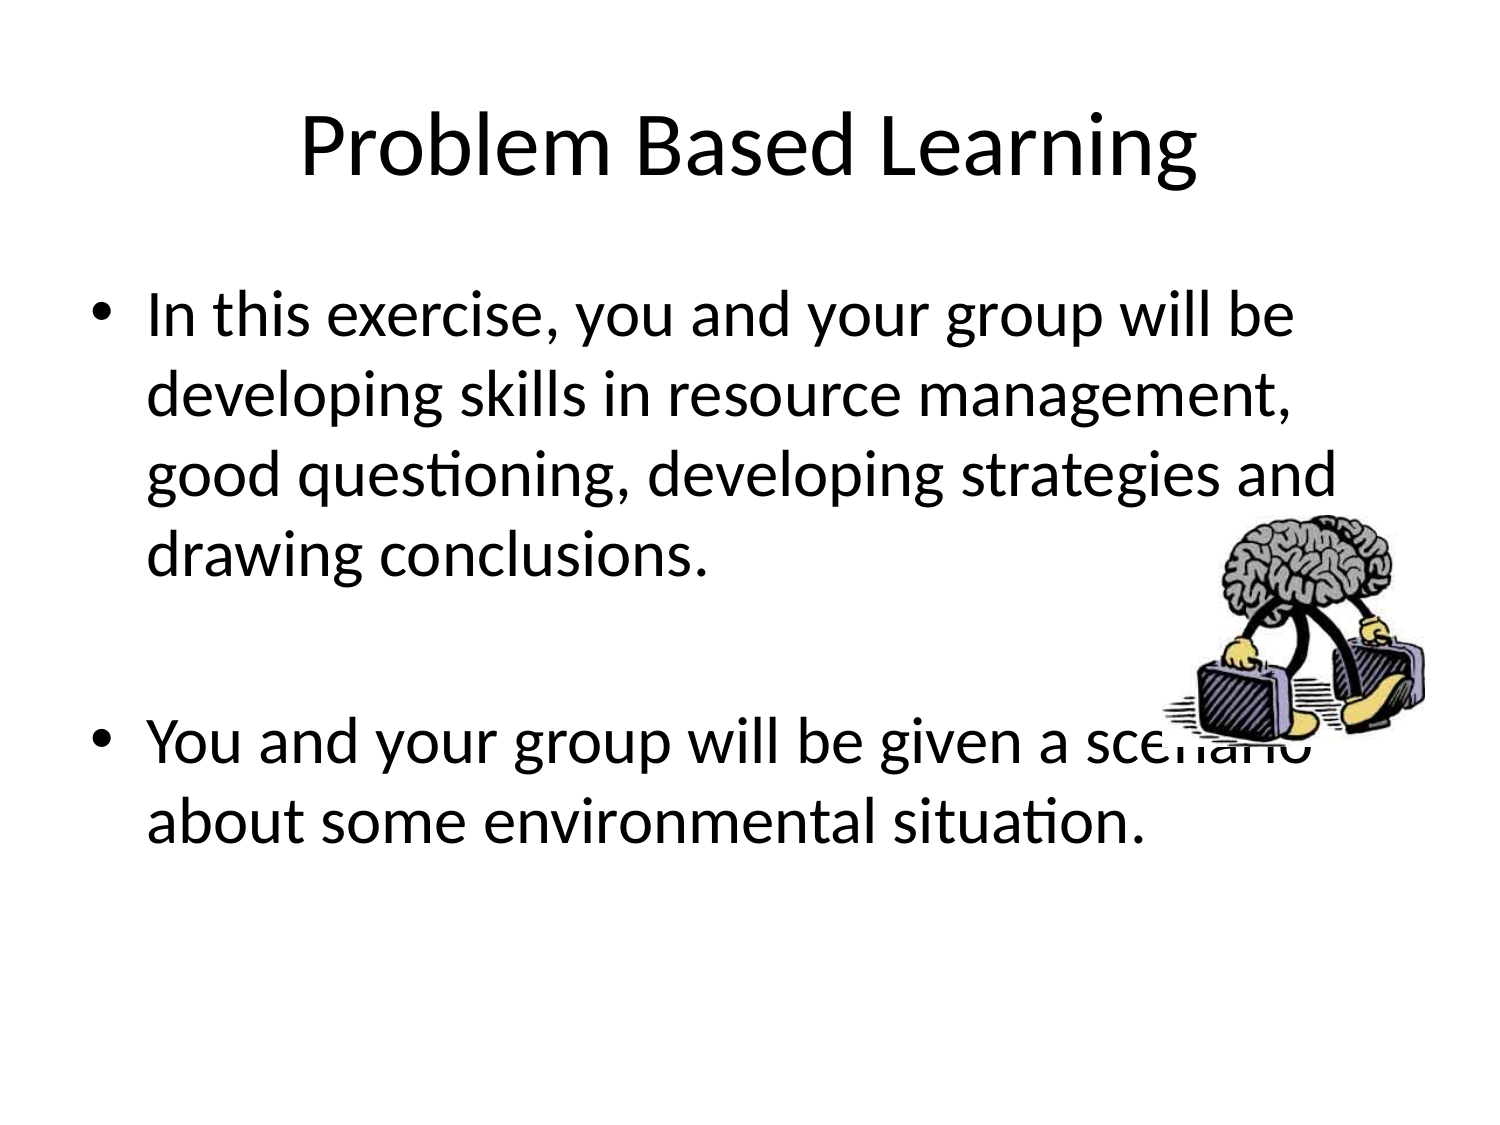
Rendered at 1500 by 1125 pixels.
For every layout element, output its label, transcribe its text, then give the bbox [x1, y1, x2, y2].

picture [1162, 515, 1426, 748]
title Problem Based Learning [75, 45, 1425, 233]
list In this exercise, you and your group will be developing skills in resource management, good questioning, developing strategies and drawing conclusions. You and your group will be given a scenario about some environmental situation. [75, 262, 1425, 1005]
